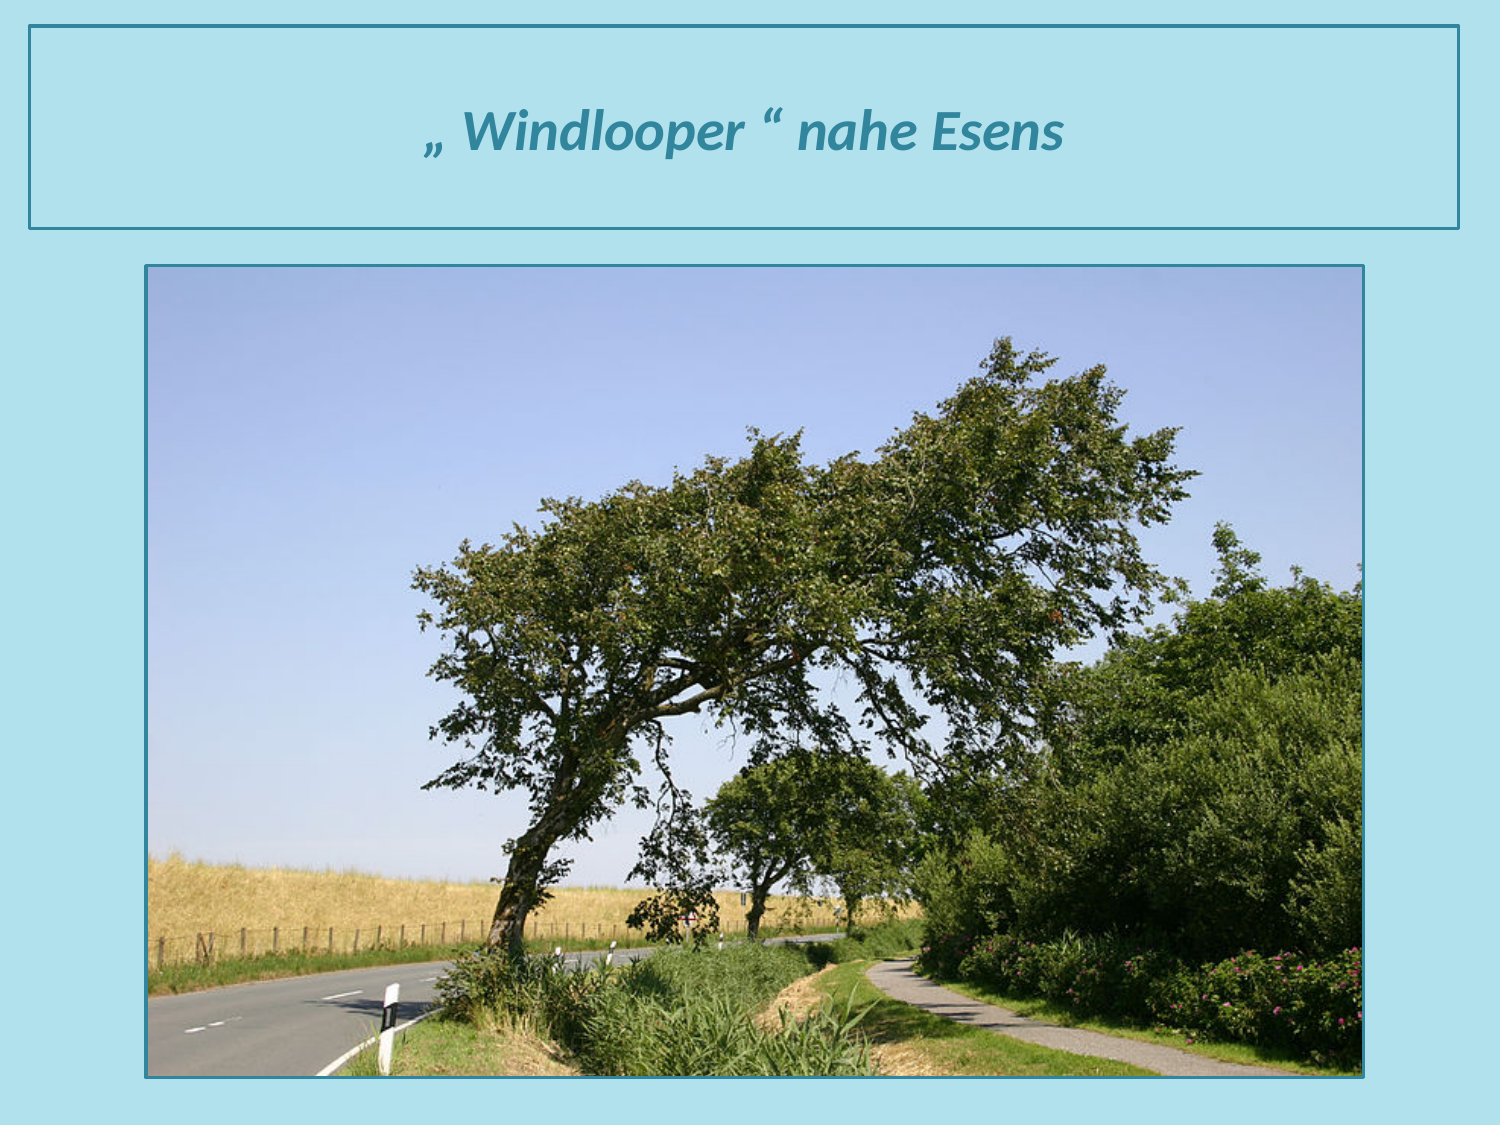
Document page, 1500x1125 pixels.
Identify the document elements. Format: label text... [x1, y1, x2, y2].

picture [147, 266, 1363, 1077]
title „ Windlooper “ nahe Esens [29, 26, 1459, 229]
